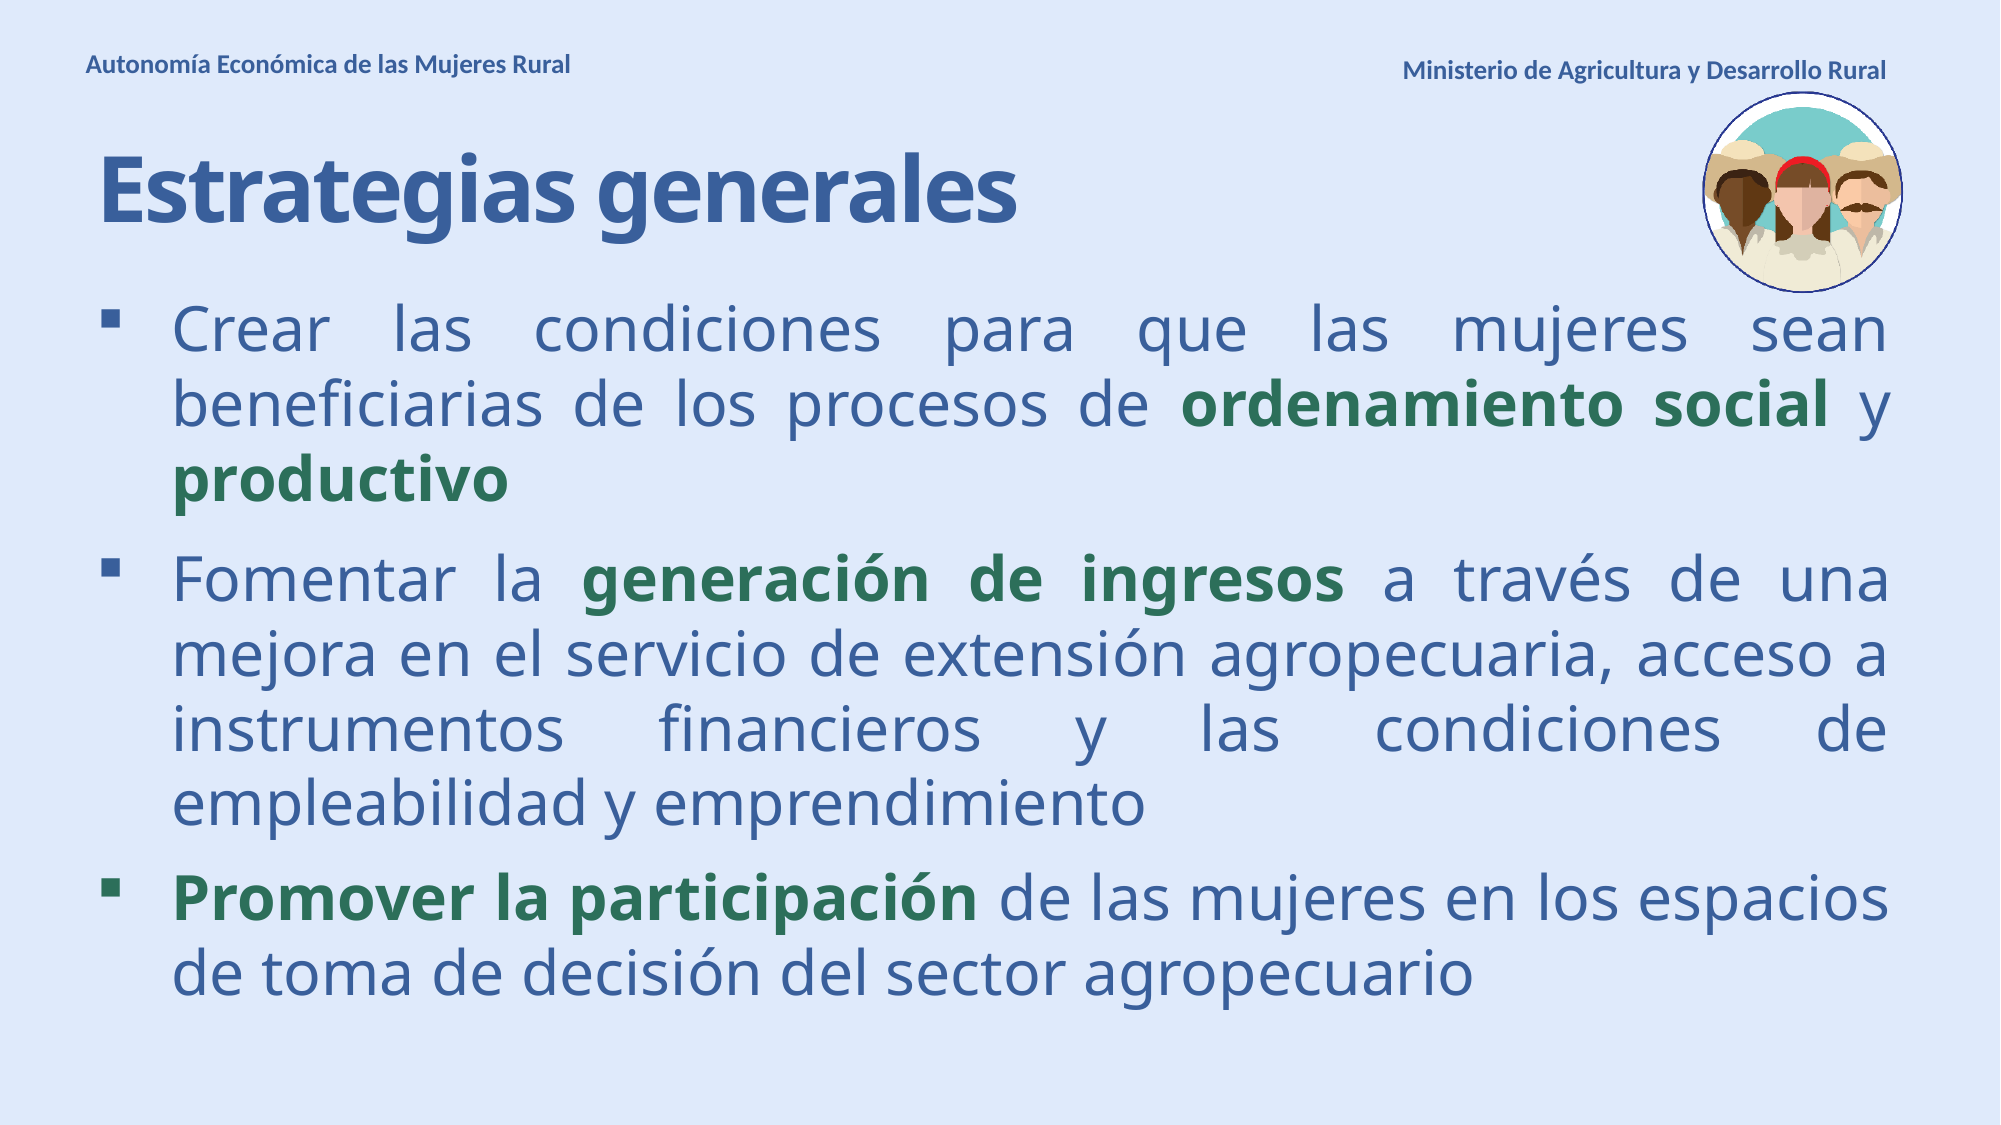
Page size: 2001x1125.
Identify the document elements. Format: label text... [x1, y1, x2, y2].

text_box Crear las condiciones para que las mujeres sean beneficiarias de los procesos de ordenamiento social y productivo Fomentar la generación de ingresos a través de una mejora en el servicio de extensión agropecuaria, acceso a instrumentos financieros y las condiciones de empleabilidad y emprendimiento Promover la participación de las mujeres en los espacios de toma de decisión del sector agropecuario [81, 281, 1907, 1043]
text_box Estrategias generales [81, 123, 1536, 249]
text_box Autonomía Económica de las Mujeres Rural [70, 38, 593, 86]
text_box Ministerio de Agricultura y Desarrollo Rural [1387, 44, 1902, 93]
picture [1697, 86, 1907, 296]
